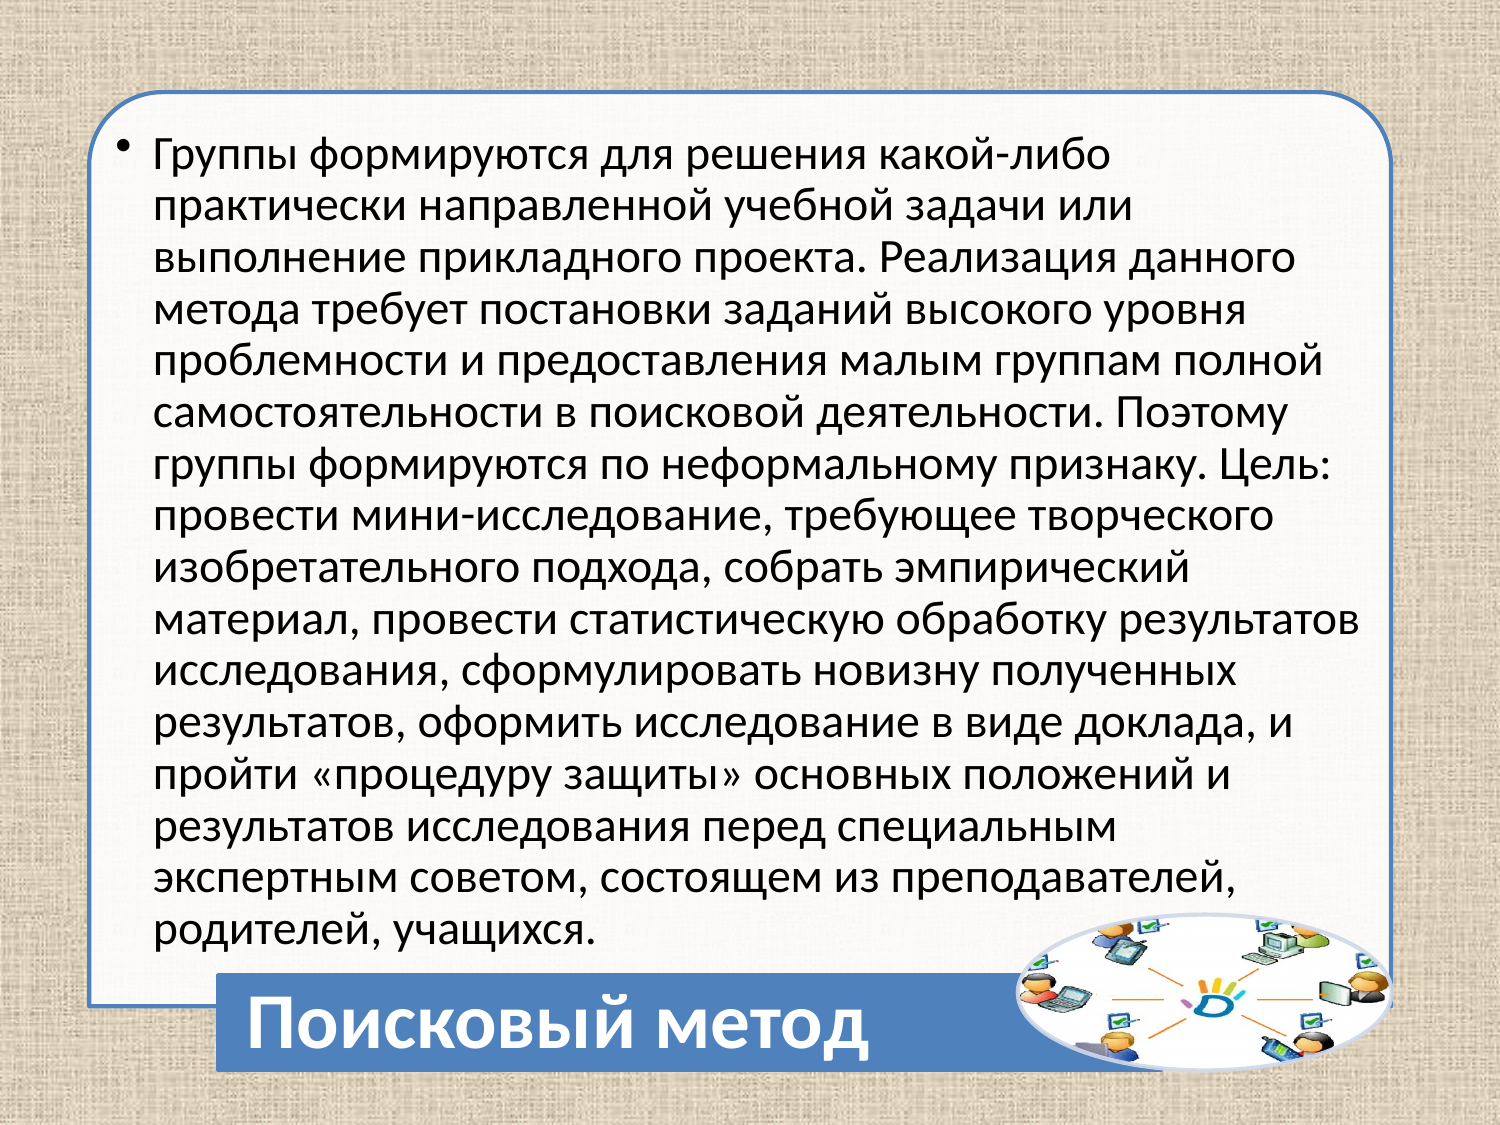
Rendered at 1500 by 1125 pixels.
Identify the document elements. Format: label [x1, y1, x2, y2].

text_box [88, 77, 1392, 1071]
picture [0, 0, 1500, 1125]
